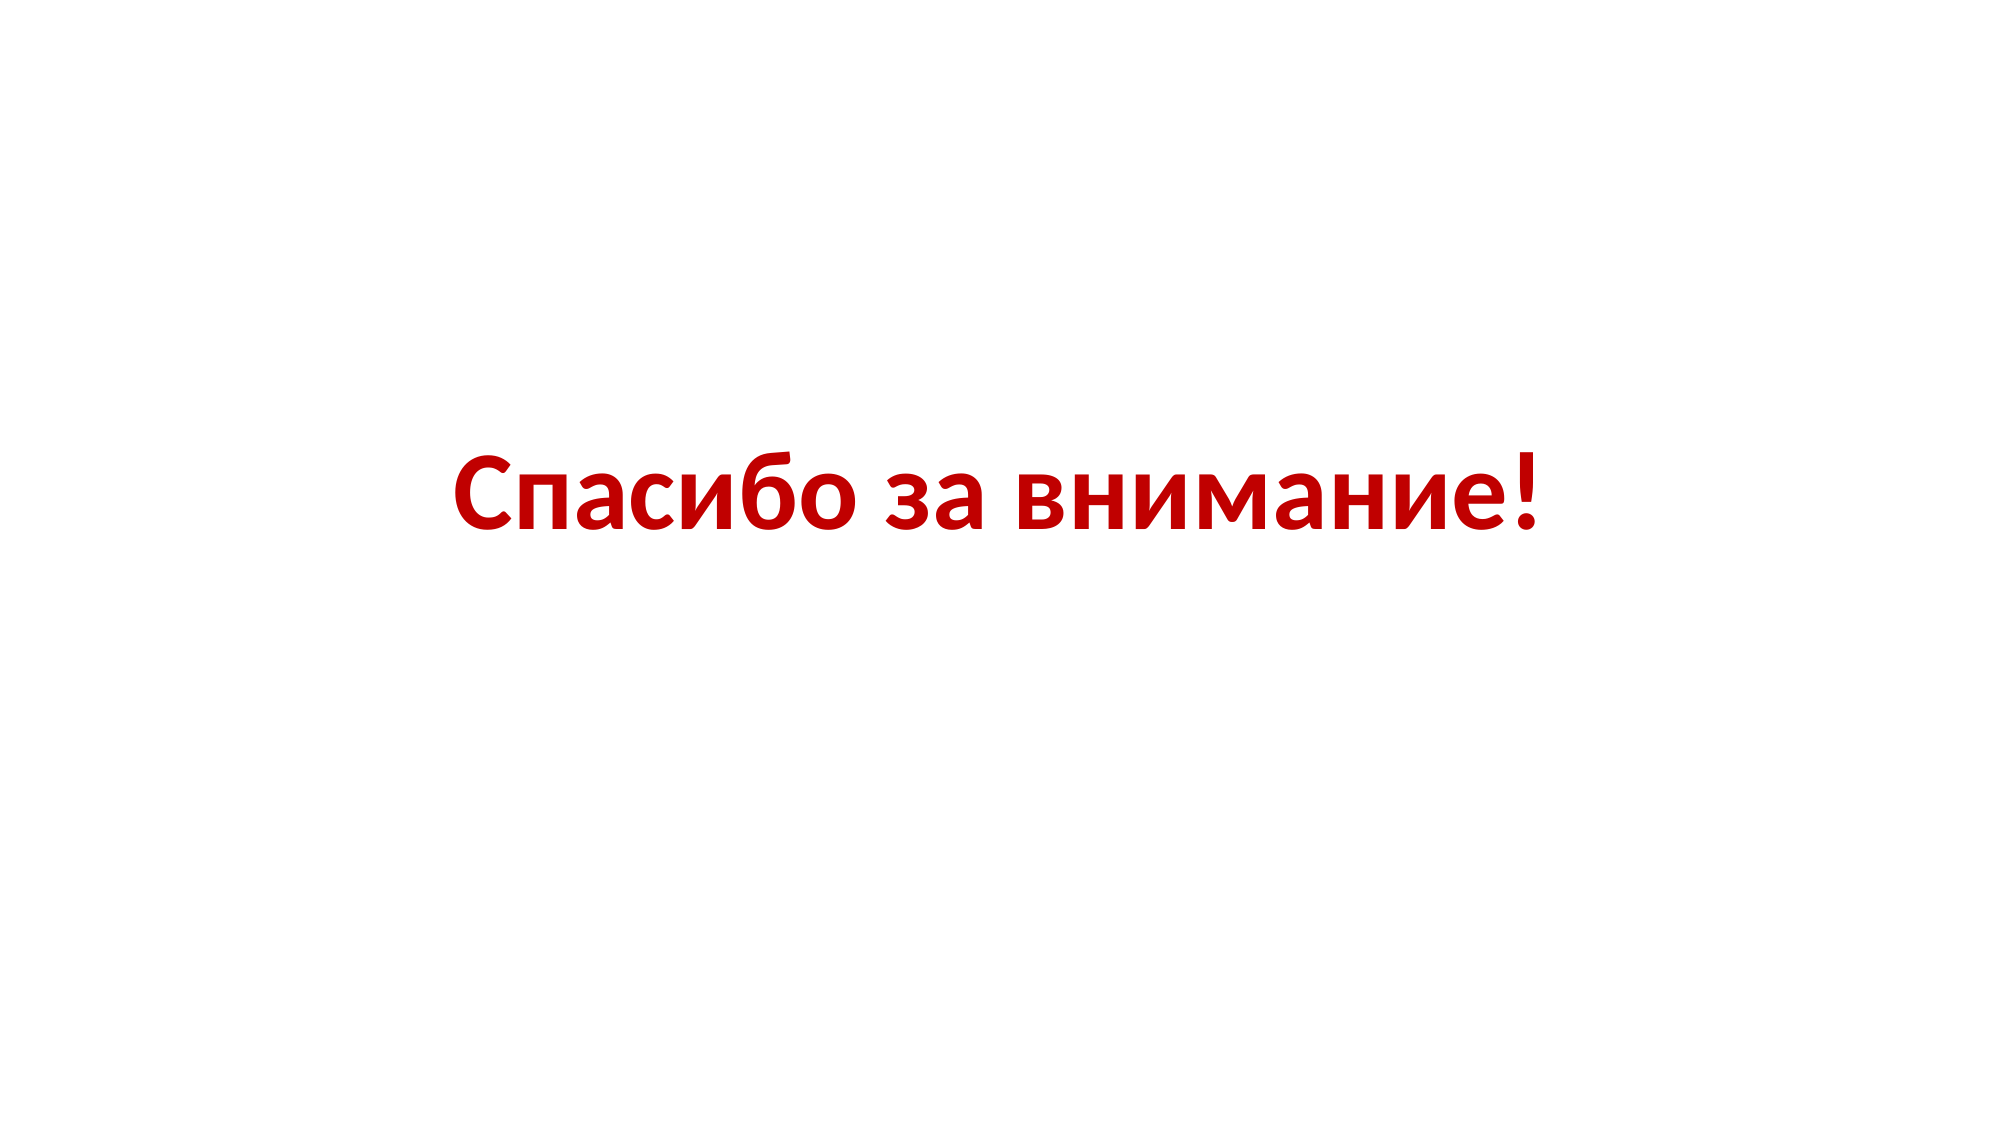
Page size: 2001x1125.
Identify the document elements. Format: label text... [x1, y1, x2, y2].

list Спасибо за внимание! [137, 424, 1863, 1014]
